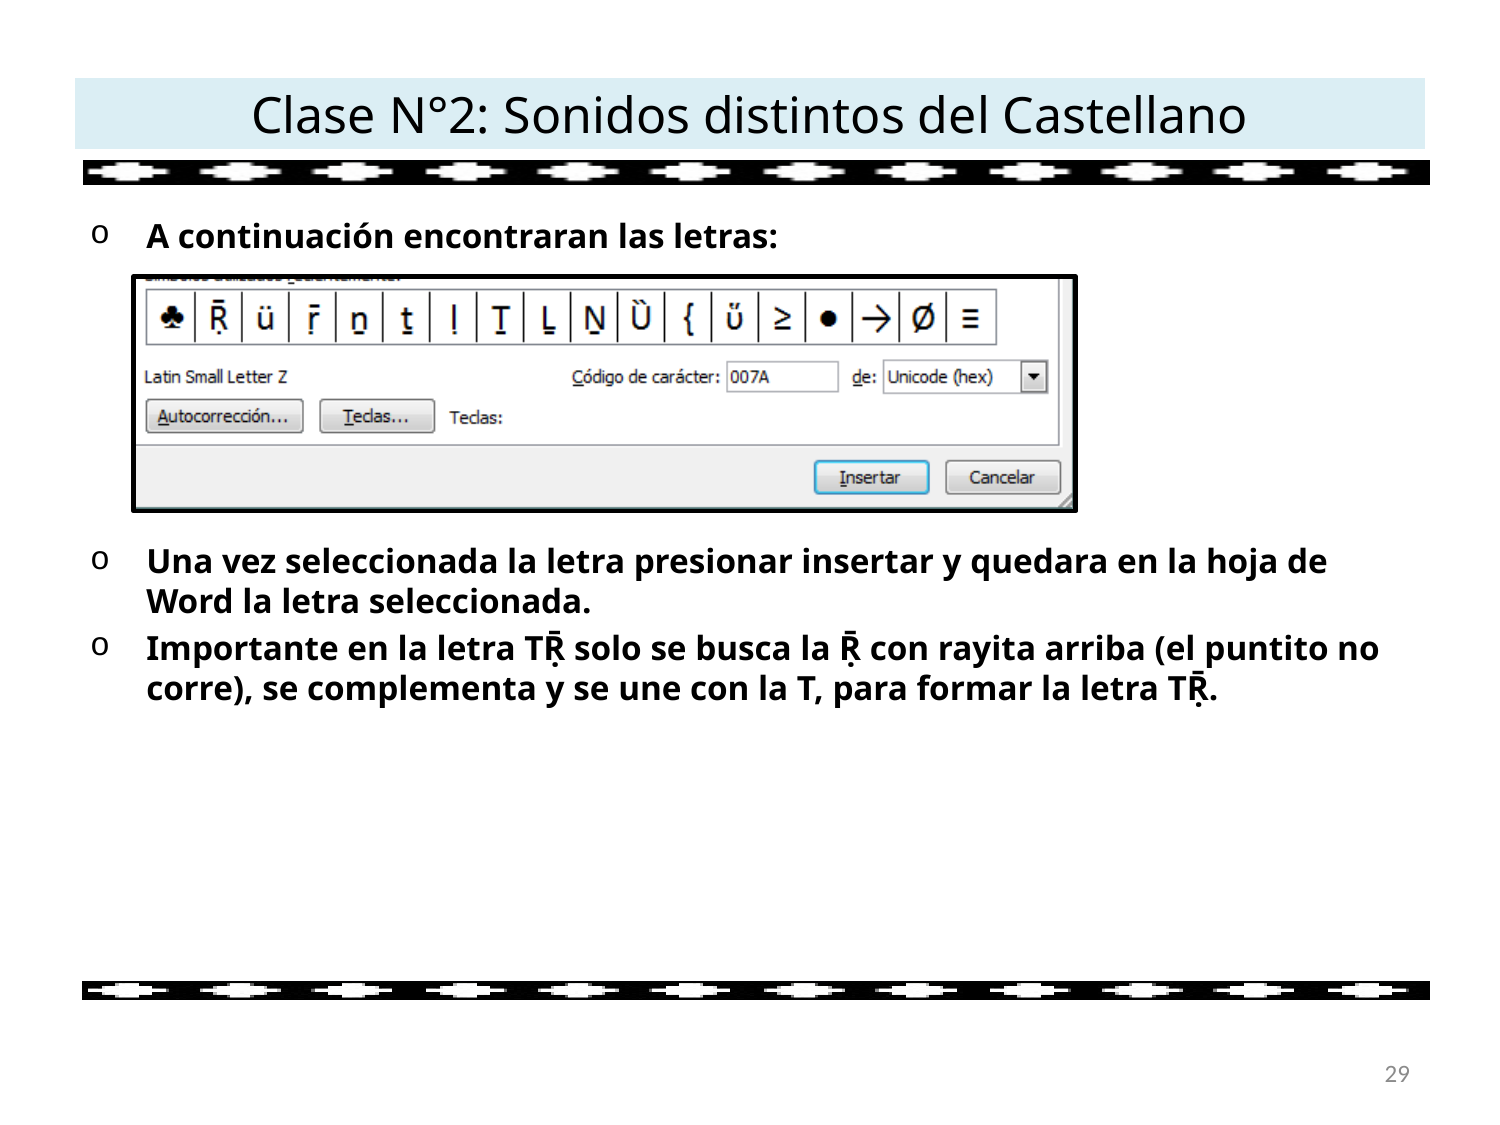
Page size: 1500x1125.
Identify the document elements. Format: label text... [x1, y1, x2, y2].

list A continuación encontraran las letras: Una vez seleccionada la letra presionar insertar y quedara en la hoja de Word la letra seleccionada. Importante en la letra TṜ solo se busca la Ṝ con rayita arriba (el puntito no corre), se complementa y se une con la T, para formar la letra TṜ. [75, 160, 1425, 1005]
picture [82, 980, 1430, 1000]
picture [82, 160, 1430, 185]
title Clase N°2: Sonidos distintos del Castellano [75, 78, 1425, 149]
slide_number 29 [1074, 1042, 1425, 1103]
picture [135, 278, 1074, 509]
